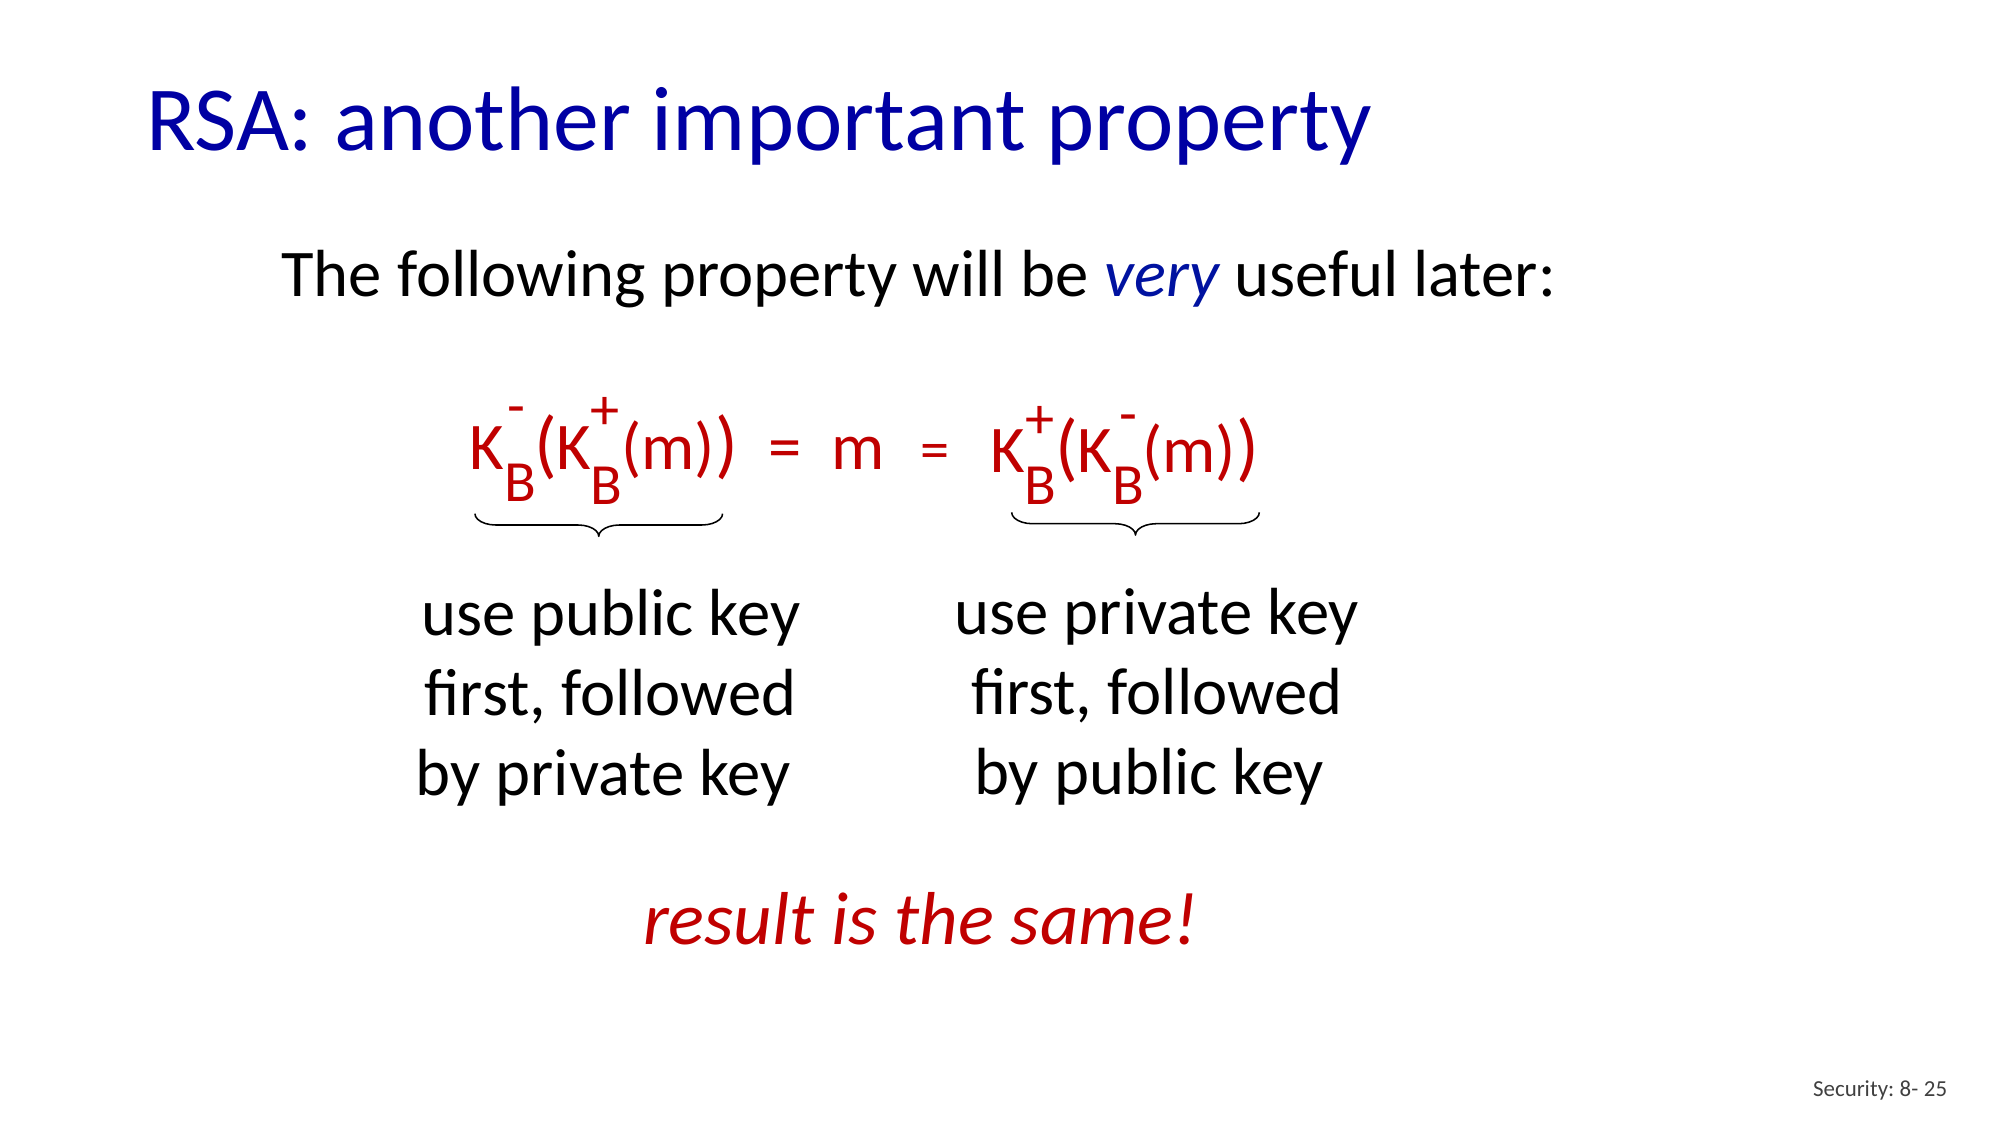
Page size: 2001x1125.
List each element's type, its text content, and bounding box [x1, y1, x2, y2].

text_box [586, 526, 612, 537]
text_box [451, 359, 1306, 526]
text_box use private key first, followed by public key [917, 560, 1397, 815]
title RSA: another important property [131, 47, 1856, 195]
text_box result is the same! [543, 862, 1315, 967]
slide_number Security: 8- 25 [1512, 1056, 1963, 1117]
text_box The following property will be very useful later: [266, 222, 1571, 318]
text_box use public key first, followed by private key [371, 561, 850, 817]
text_box [1126, 526, 1145, 536]
